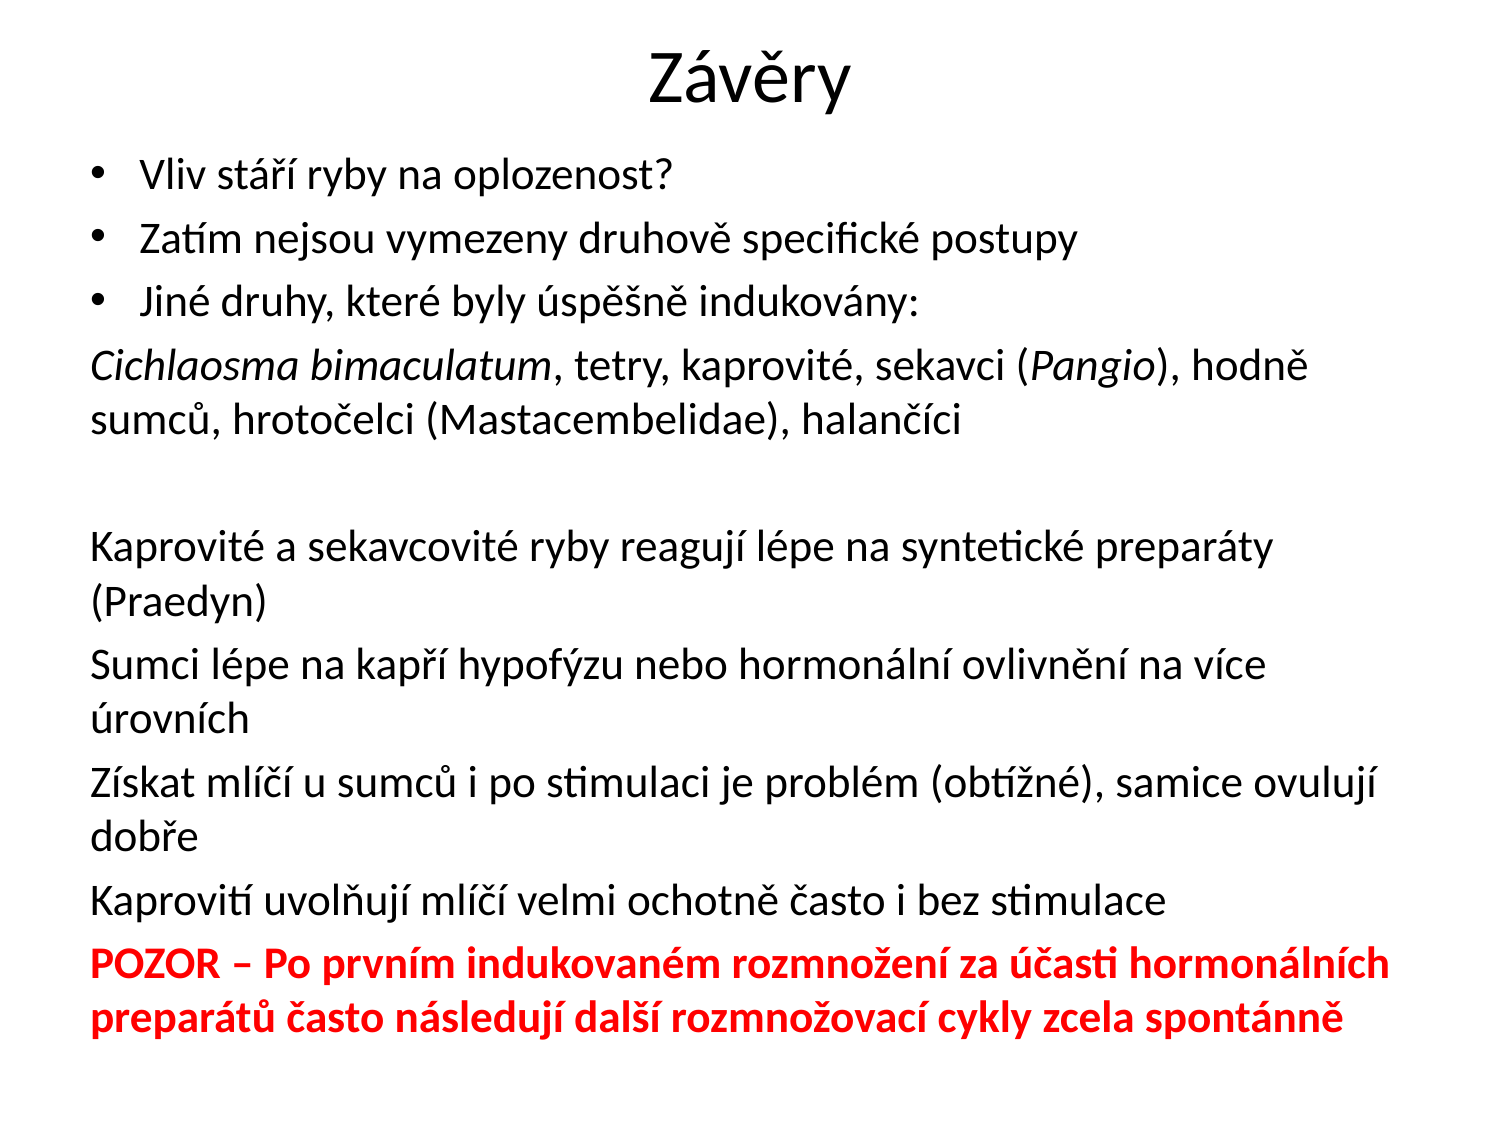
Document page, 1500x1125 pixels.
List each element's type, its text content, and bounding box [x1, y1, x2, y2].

title Závěry [75, 19, 1425, 126]
list Vliv stáří ryby na oplozenost? Zatím nejsou vymezeny druhově specifické postupy Jiné druhy, které byly úspěšně indukovány: Cichlaosma bimaculatum, tetry, kaprovité, sekavci (Pangio), hodně sumců, hrotočelci (Mastacembelidae), halančíci Kaprovité a sekavcovité ryby reagují lépe na syntetické preparáty (Praedyn) Sumci lépe na kapří hypofýzu nebo hormonální ovlivnění na více úrovních Získat mlíčí u sumců i po stimulaci je problém (obtížné), samice ovulují dobře Kaprovití uvolňují mlíčí velmi ochotně často i bez stimulace POZOR – Po prvním indukovaném rozmnožení za účasti hormonálních preparátů často následují další rozmnožovací cykly zcela spontánně [75, 137, 1425, 1083]
